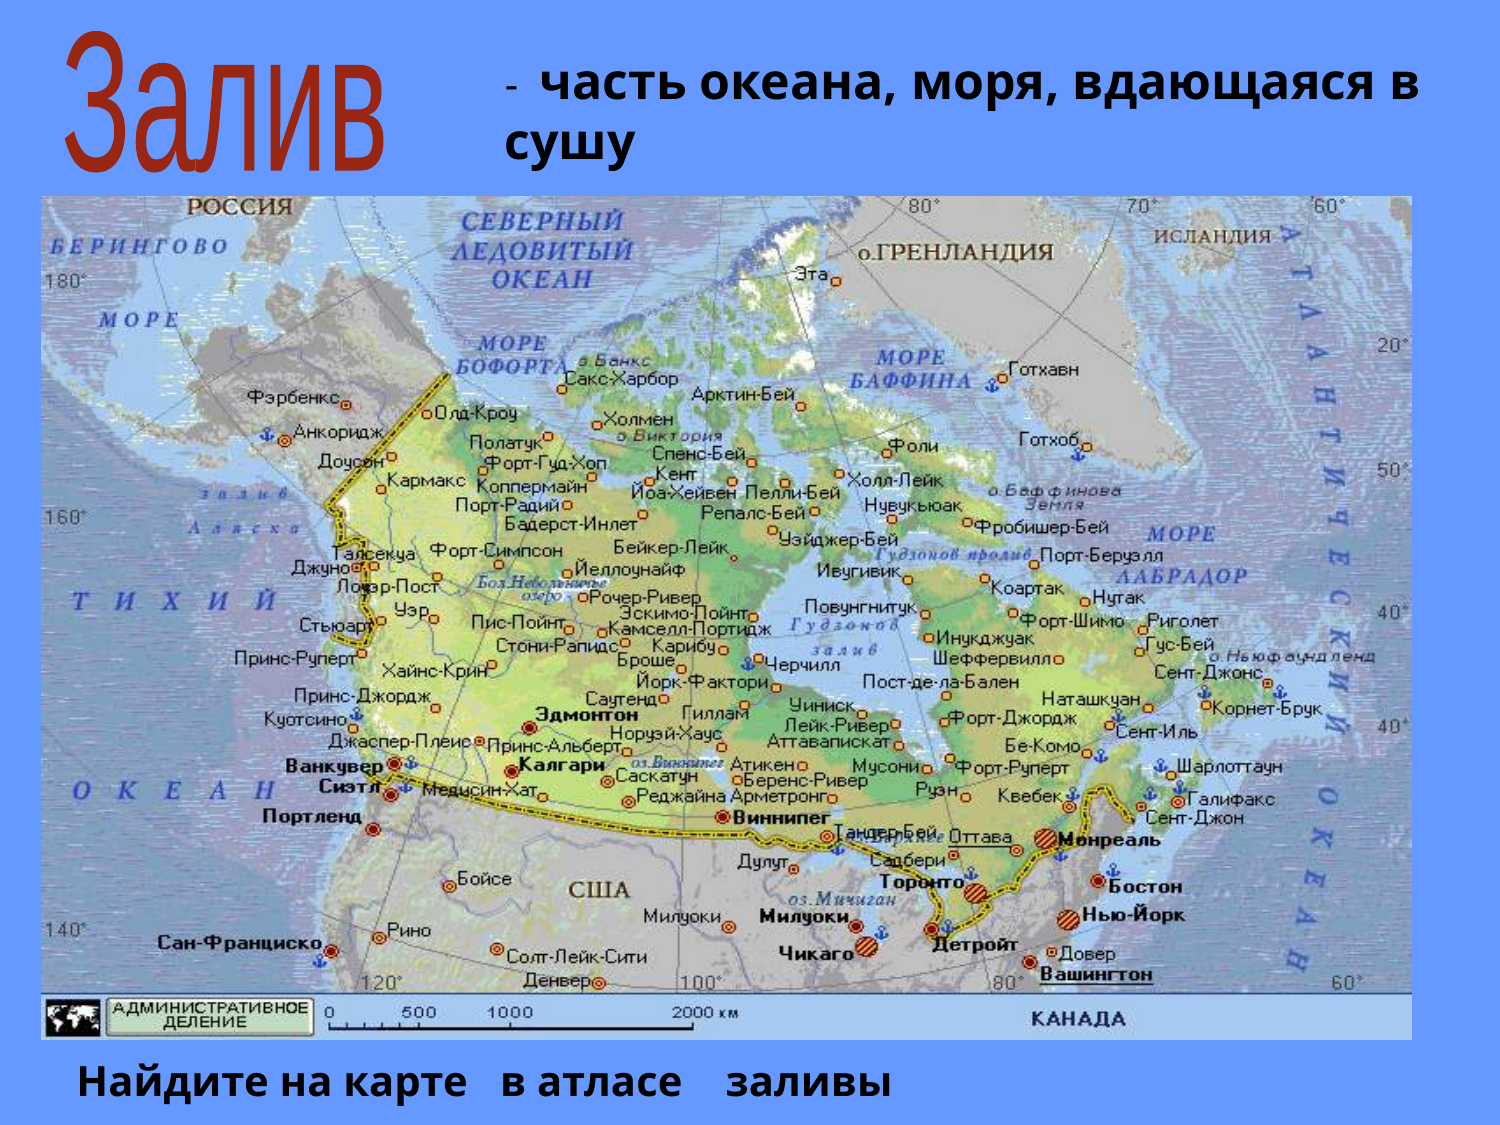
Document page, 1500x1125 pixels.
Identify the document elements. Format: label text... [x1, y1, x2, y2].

text_box - часть океана, моря, вдающаяся в сушу [490, 42, 1439, 178]
picture [40, 196, 1412, 1040]
text_box Найдите на карте в атласе заливы [61, 1048, 1294, 1112]
